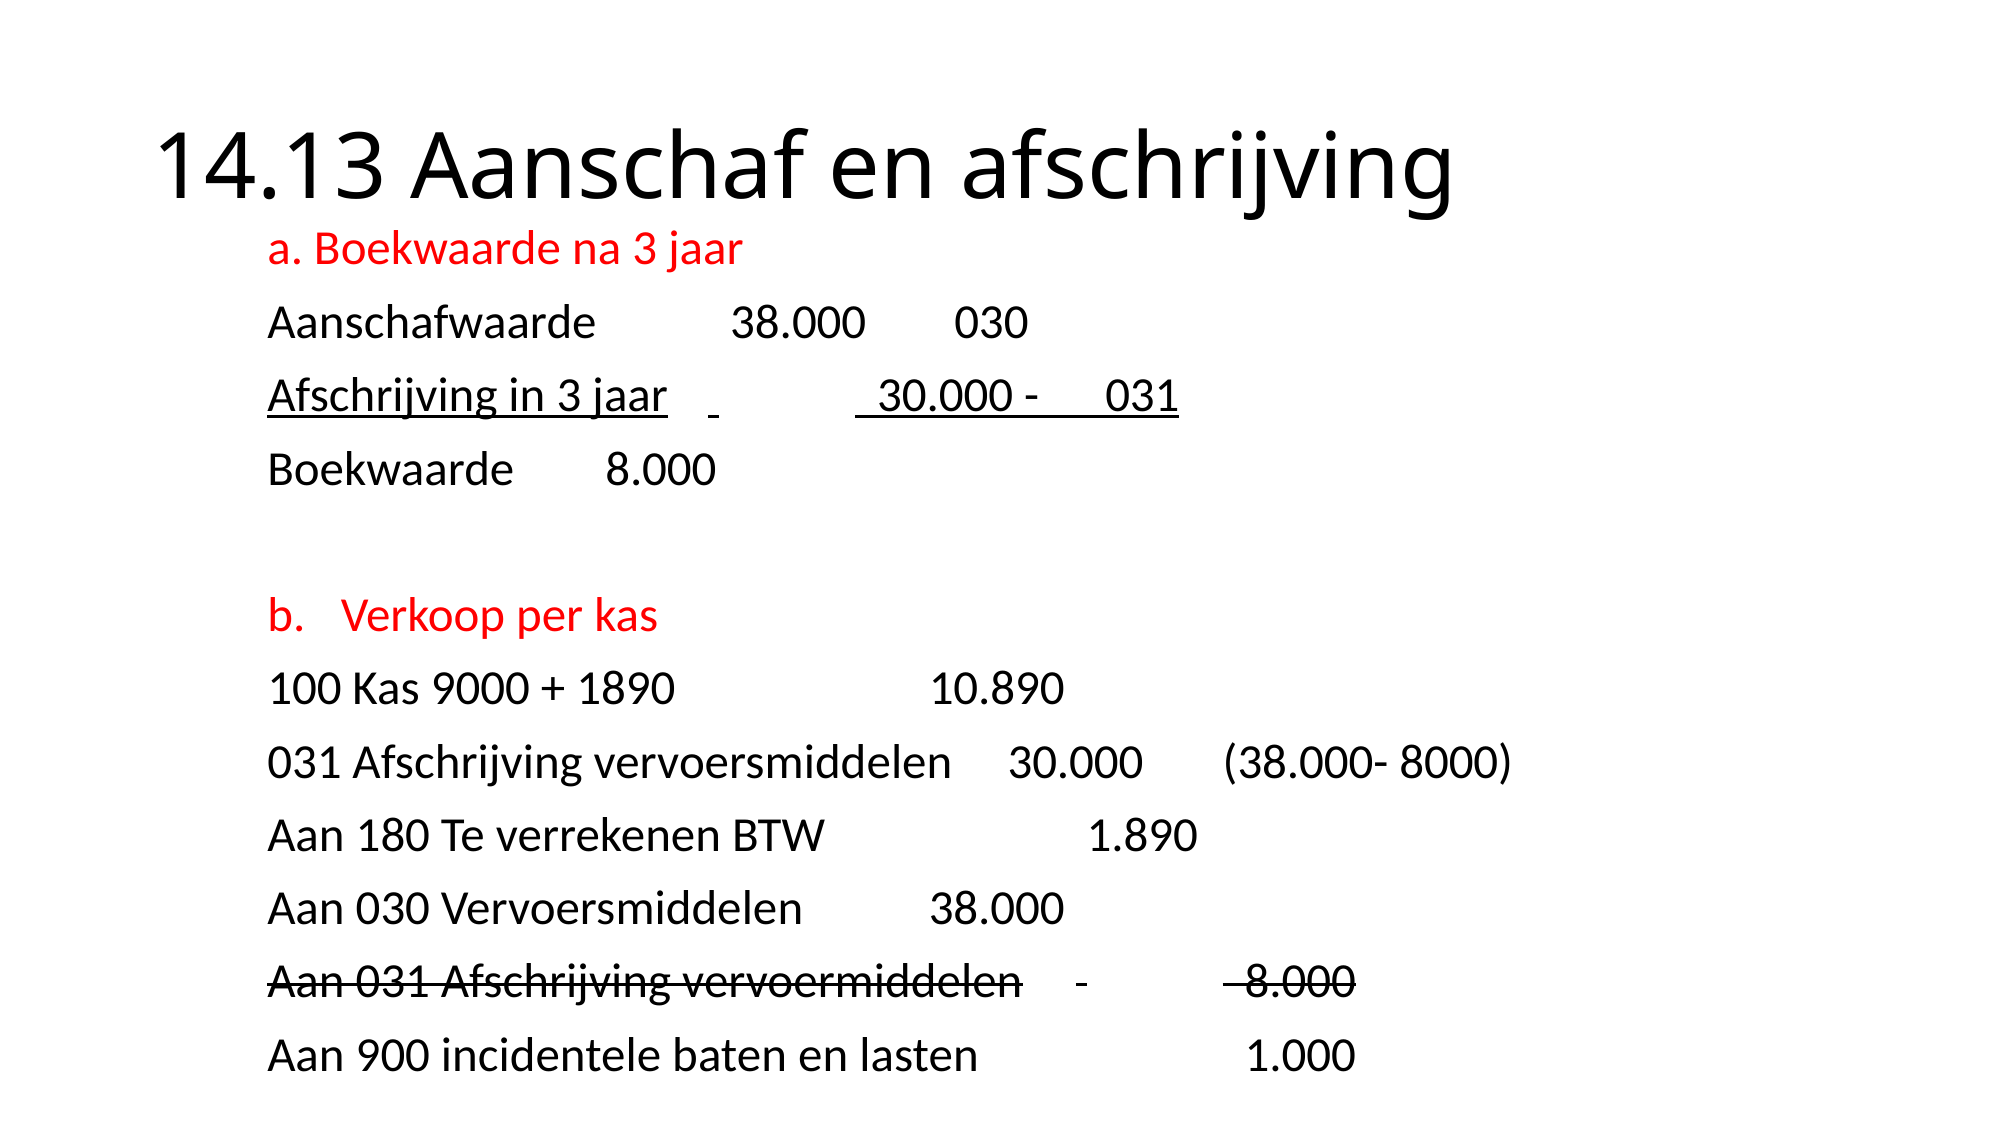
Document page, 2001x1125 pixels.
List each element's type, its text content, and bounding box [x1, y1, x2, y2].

text_box a. Boekwaarde na 3 jaar Aanschafwaarde 38.000 030 Afschrijving in 3 jaar 30.000 - 031 Boekwaarde 8.000 Verkoop per kas 100 Kas 9000 + 1890 10.890 031 Afschrijving vervoersmiddelen 30.000 (38.000- 8000) Aan 180 Te verrekenen BTW 1.890 Aan 030 Vervoersmiddelen 38.000 Aan 031 Afschrijving vervoermiddelen 8.000 Aan 900 incidentele baten en lasten 1.000 [252, 215, 1852, 1125]
title 14.13 Aanschaf en afschrijving [137, 59, 1863, 278]
